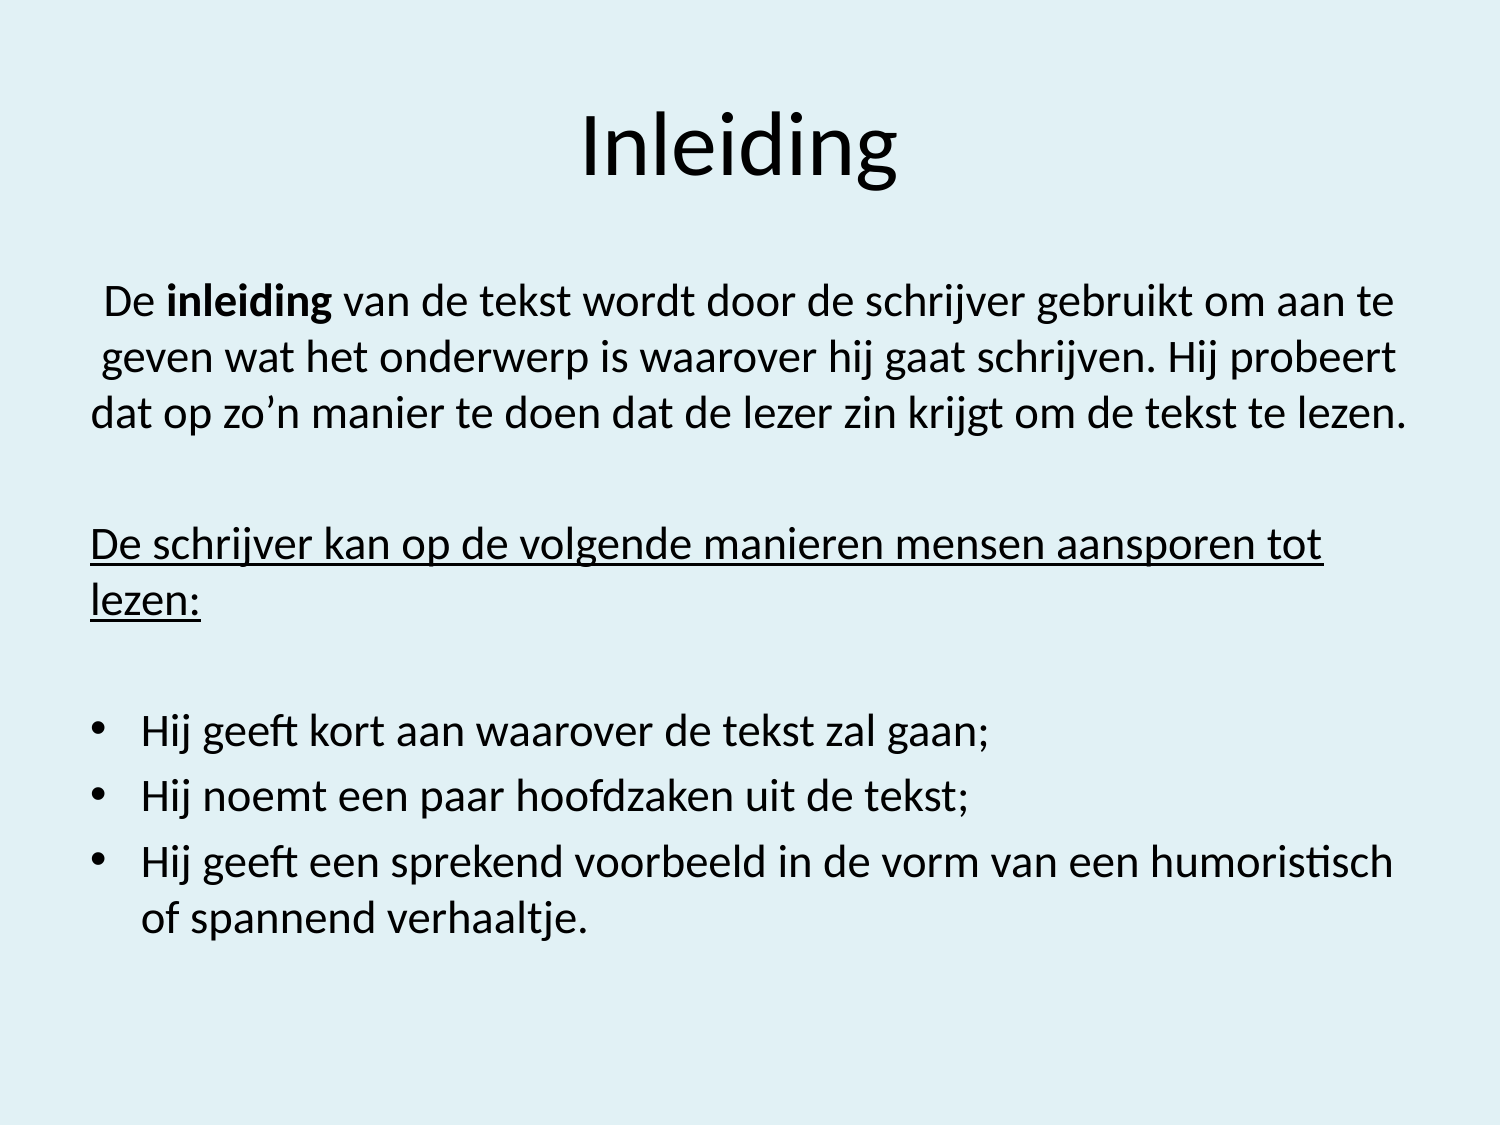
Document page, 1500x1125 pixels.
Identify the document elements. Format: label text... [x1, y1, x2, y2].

title Inleiding [75, 45, 1425, 233]
list De inleiding van de tekst wordt door de schrijver gebruikt om aan te geven wat het onderwerp is waarover hij gaat schrijven. Hij probeert dat op zo’n manier te doen dat de lezer zin krijgt om de tekst te lezen. De schrijver kan op de volgende manieren mensen aansporen tot lezen: Hij geeft kort aan waarover de tekst zal gaan; Hij noemt een paar hoofdzaken uit de tekst; Hij geeft een sprekend voorbeeld in de vorm van een humoristisch of spannend verhaaltje. [75, 262, 1425, 1005]
